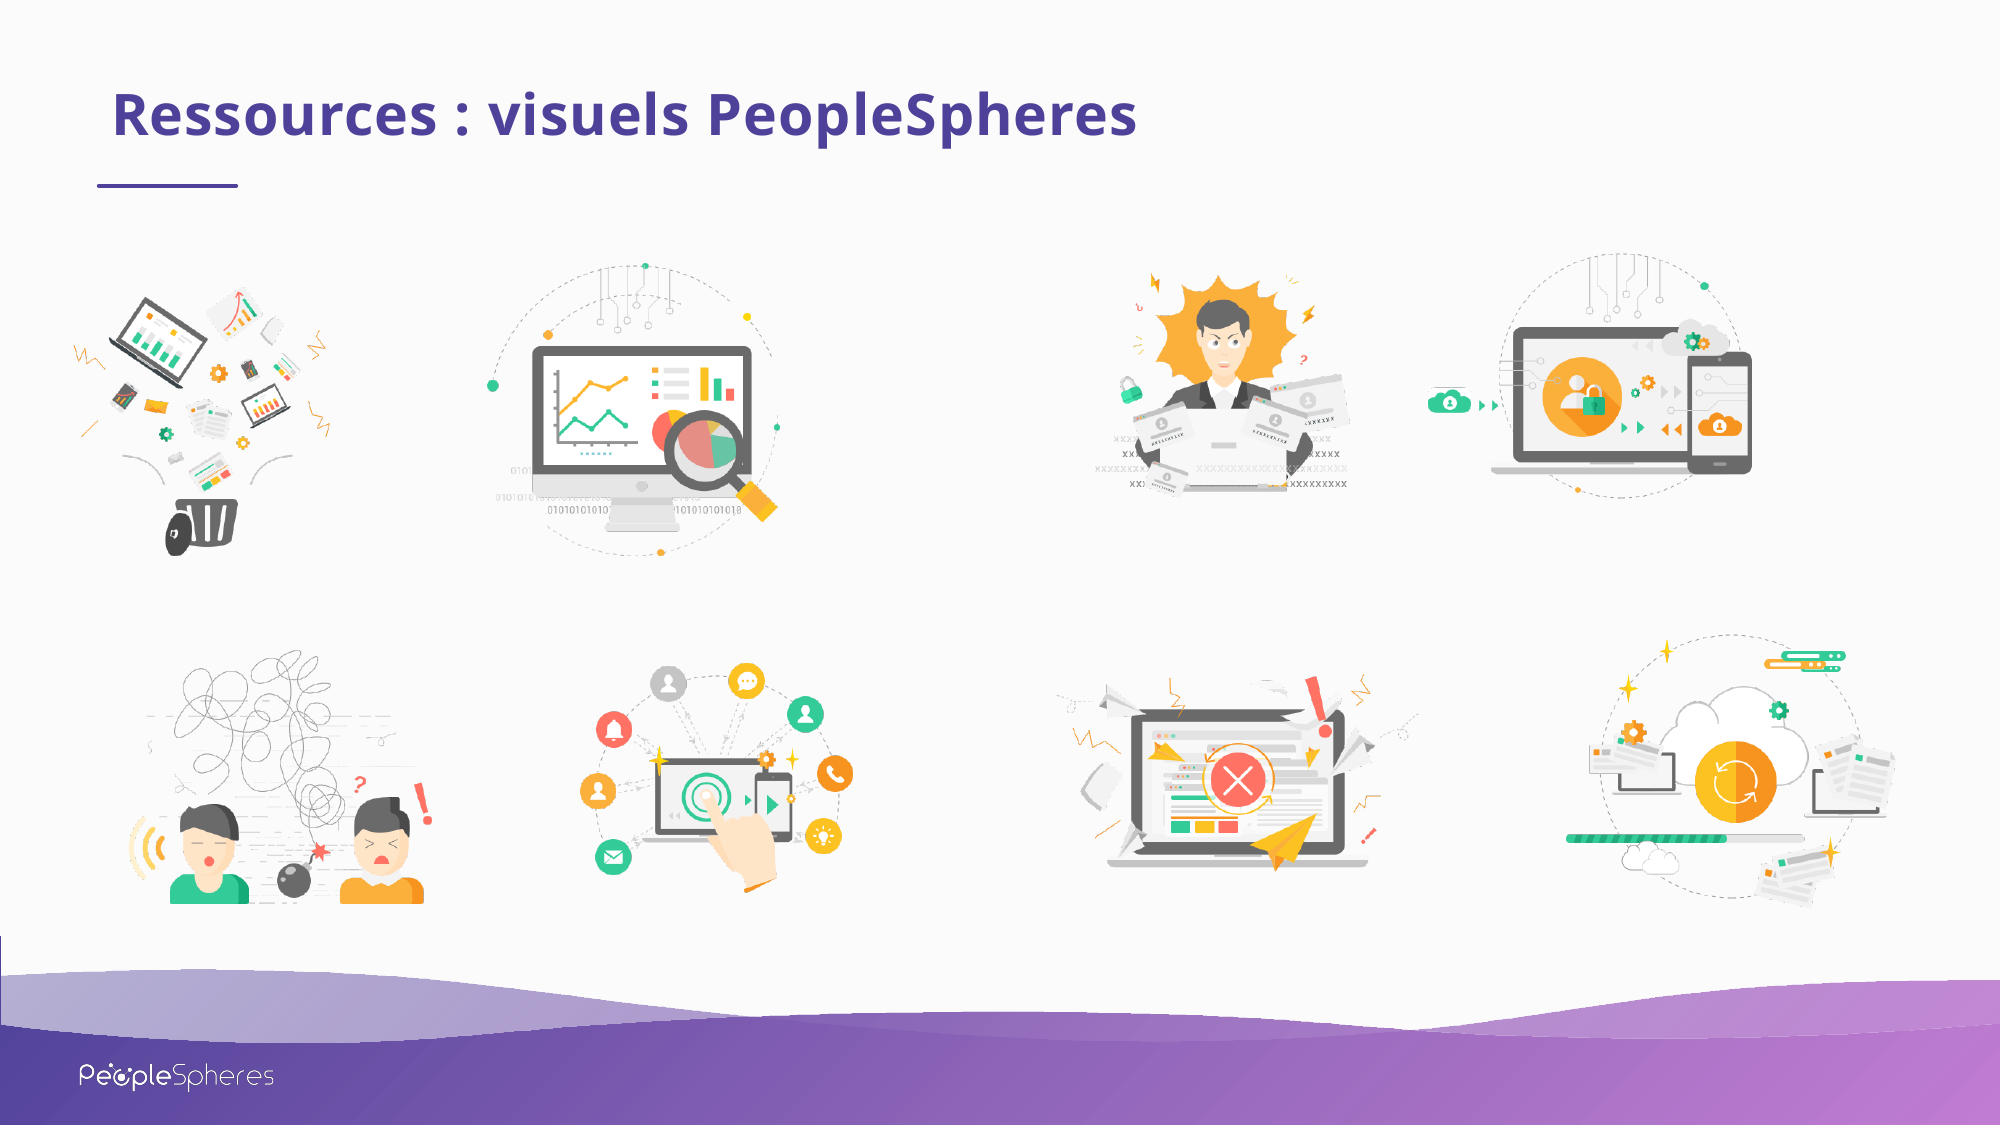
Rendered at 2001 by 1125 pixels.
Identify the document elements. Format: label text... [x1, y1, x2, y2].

picture [79, 1063, 274, 1093]
picture [0, 213, 932, 957]
picture [999, 183, 1938, 972]
list Ressources : visuels PeopleSpheres [96, 71, 1595, 157]
